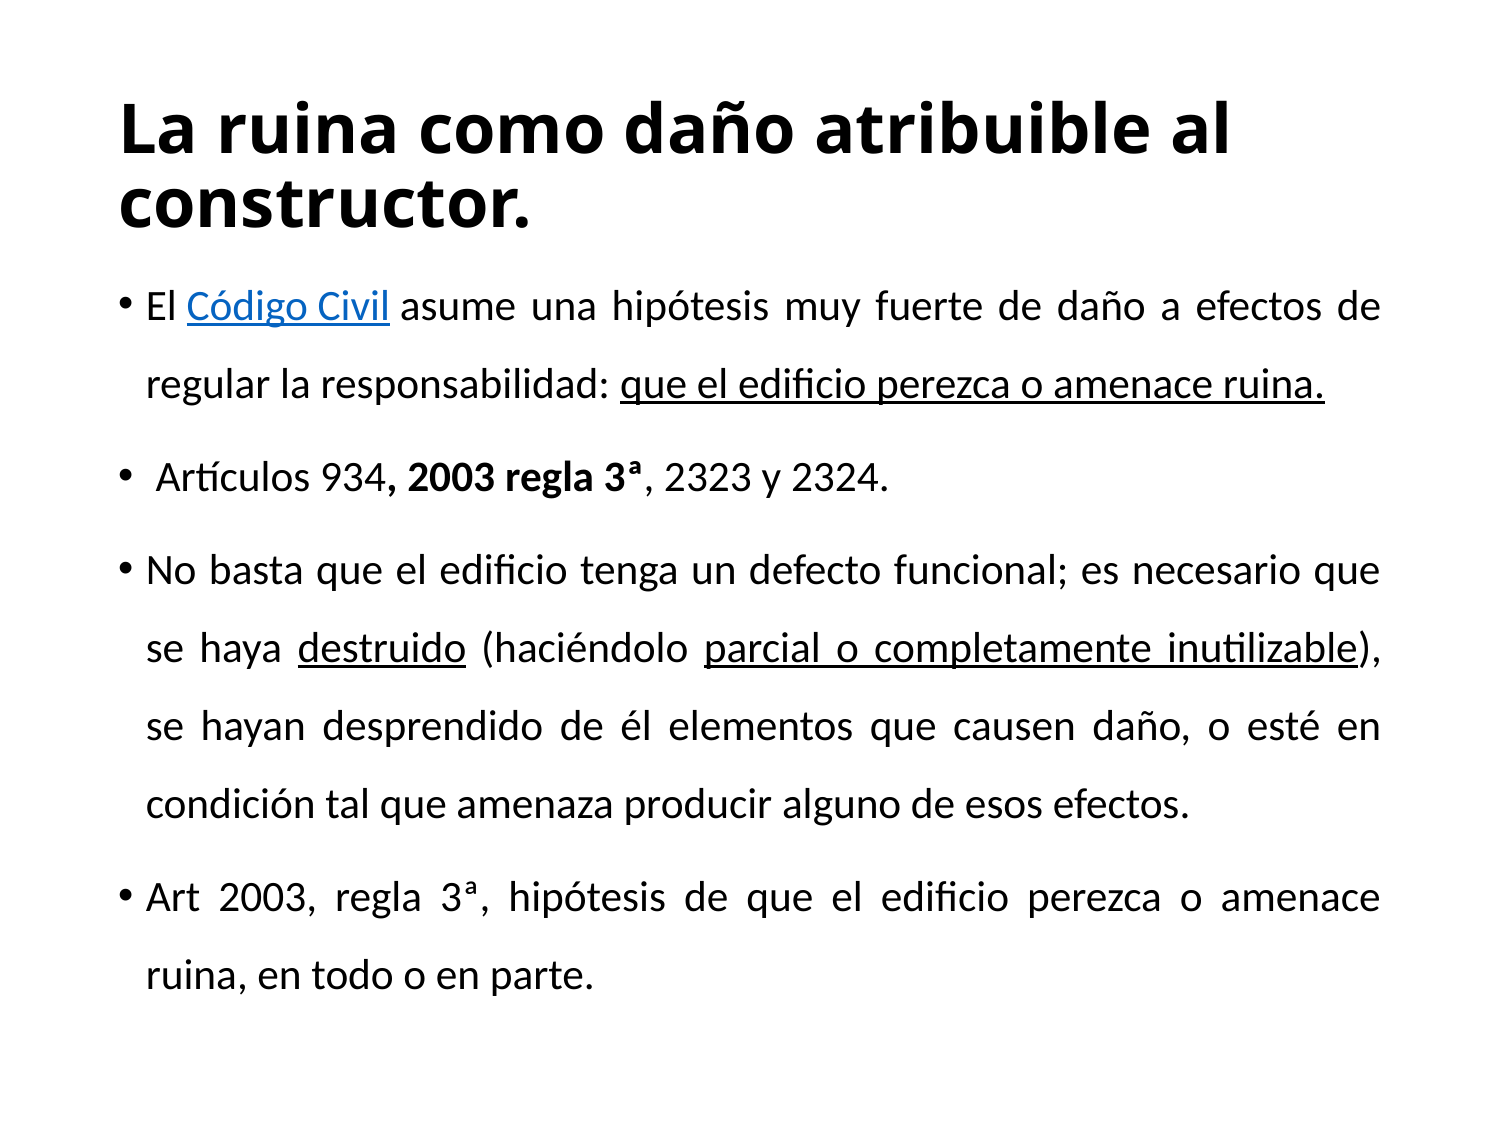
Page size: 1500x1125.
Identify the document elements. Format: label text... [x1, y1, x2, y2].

list El Código Civil asume una hipótesis muy fuerte de daño a efectos de regular la responsabilidad: que el edificio perezca o amenace ruina. Artículos 934, 2003 regla 3ª, 2323 y 2324. No basta que el edificio tenga un defecto funcional; es necesario que se haya destruido (haciéndolo parcial o completamente inutilizable), se hayan desprendido de él elementos que causen daño, o esté en condición tal que amenaza producir alguno de esos efectos. Art 2003, regla 3ª, hipótesis de que el edificio perezca o amenace ruina, en todo o en parte. [103, 243, 1397, 1014]
title La ruina como daño atribuible al constructor. [103, 59, 1397, 243]
